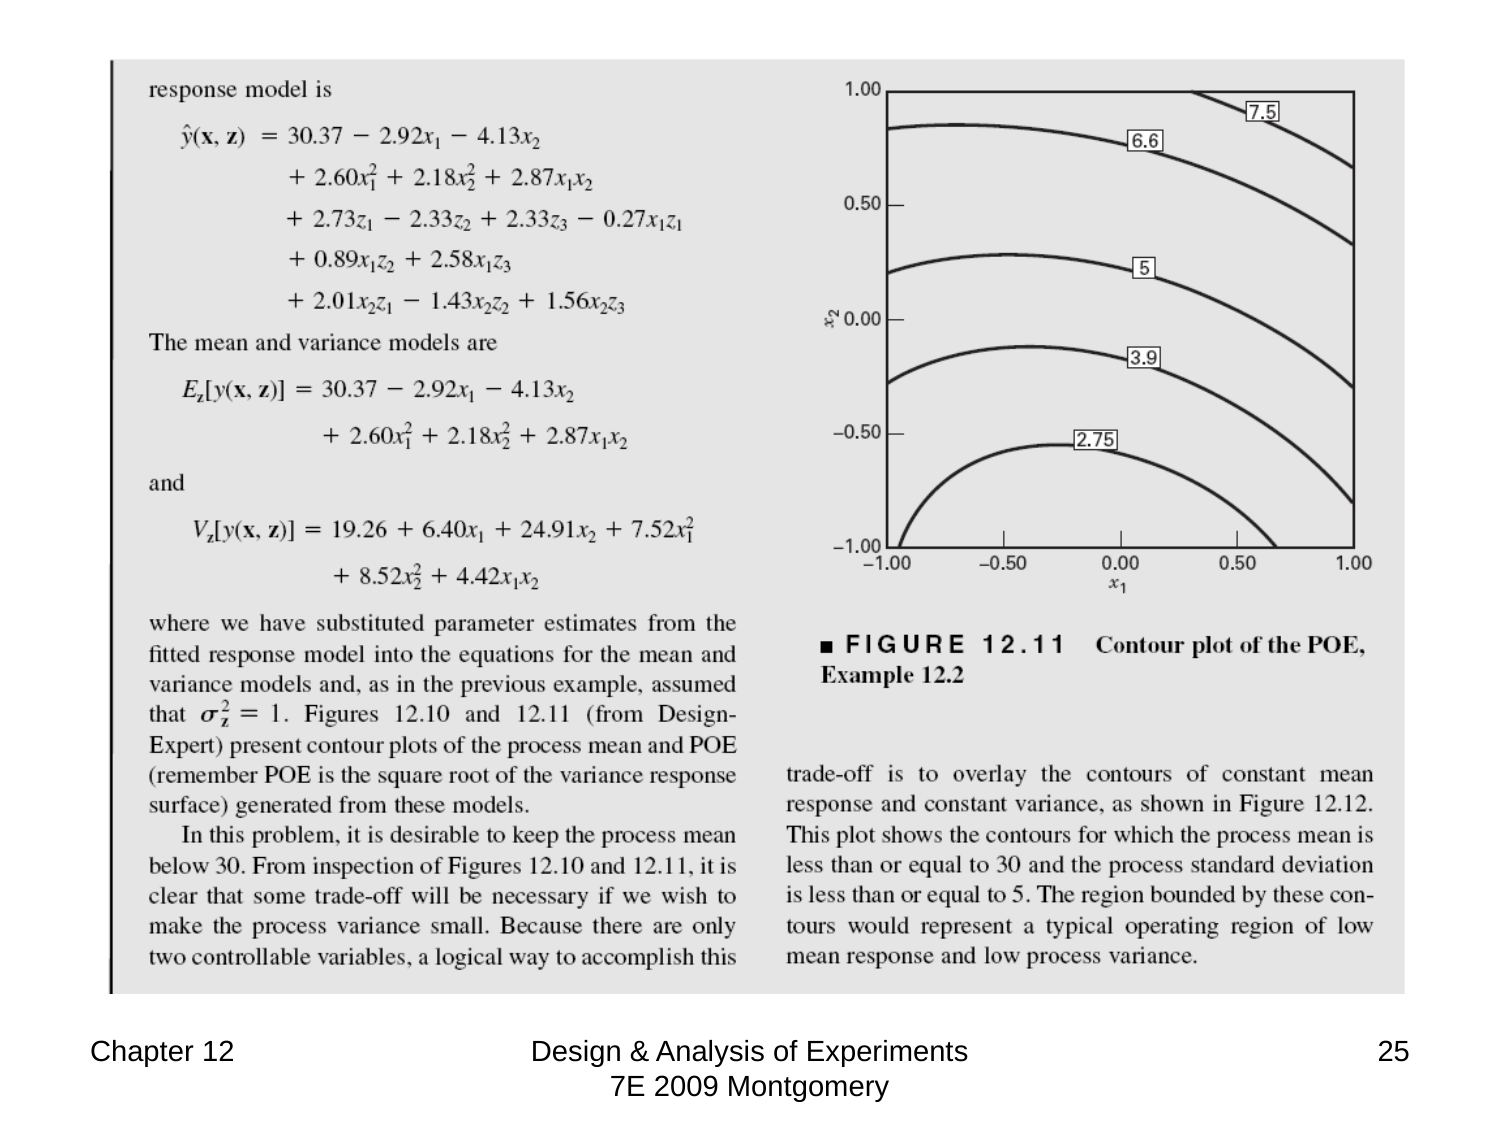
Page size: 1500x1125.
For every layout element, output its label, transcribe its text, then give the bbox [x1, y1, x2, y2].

slide_number 25 [1074, 1024, 1426, 1103]
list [74, 40, 1426, 995]
footer Design & Analysis of Experiments 7E 2009 Montgomery [512, 1024, 988, 1103]
slide_number Chapter 12 [74, 1024, 426, 1103]
